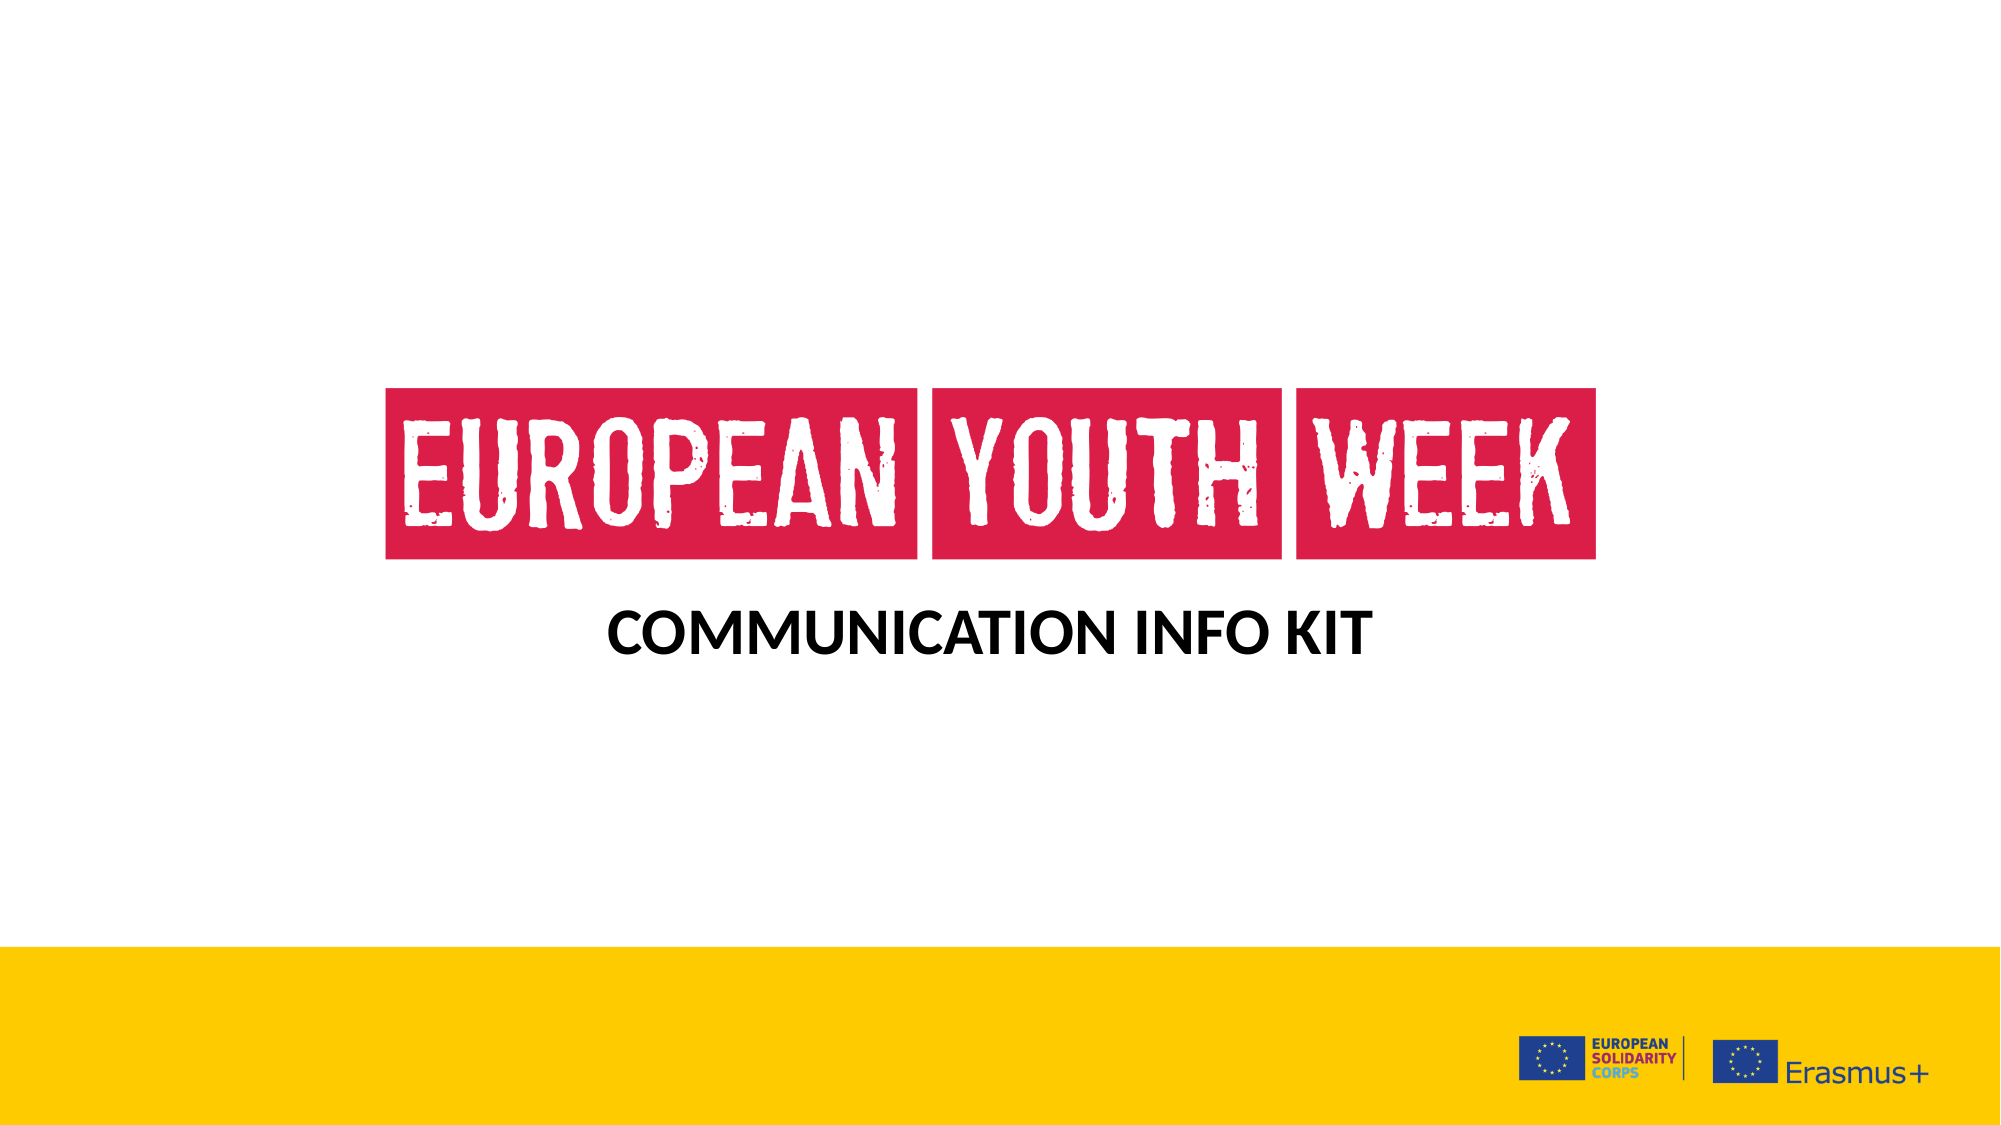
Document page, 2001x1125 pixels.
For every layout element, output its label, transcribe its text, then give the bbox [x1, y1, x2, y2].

text_box [0, 946, 2000, 1125]
picture [381, 384, 1600, 563]
picture [1497, 1014, 1943, 1096]
text_box COMMUNICATION INFO KIT [538, 580, 1443, 676]
